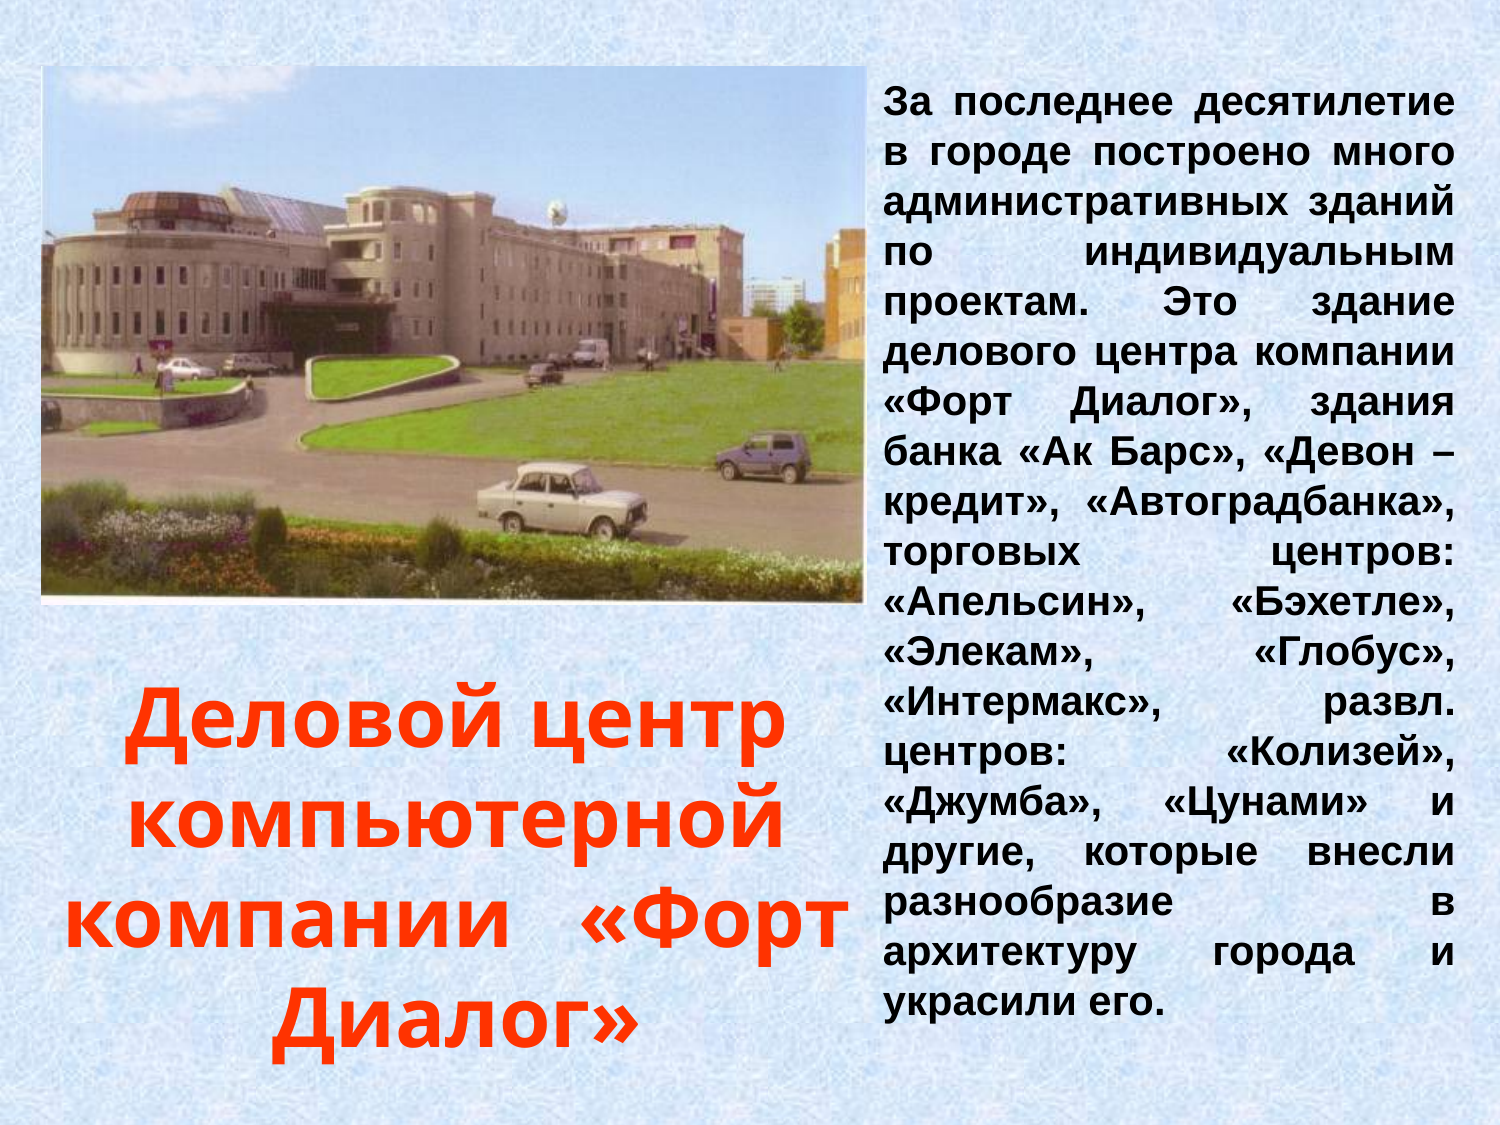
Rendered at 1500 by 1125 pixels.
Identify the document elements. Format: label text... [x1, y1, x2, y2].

picture [0, 0, 1500, 1125]
text_box За последнее десятилетие в городе построено много административных зданий по индивидуальным проектам. Это здание делового центра компании «Форт Диалог», здания банка «Ак Барс», «Девон – кредит», «Автоградбанка», торговых центров: «Апельсин», «Бэхетле», «Элекам», «Глобус», «Интермакс», развл. центров: «Колизей», «Джумба», «Цунами» и другие, которые внесли разнообразие в архитектуру города и украсили его. [868, 66, 1471, 1032]
text_box Деловой центр компьютерной компании «Форт Диалог» [46, 656, 868, 1072]
